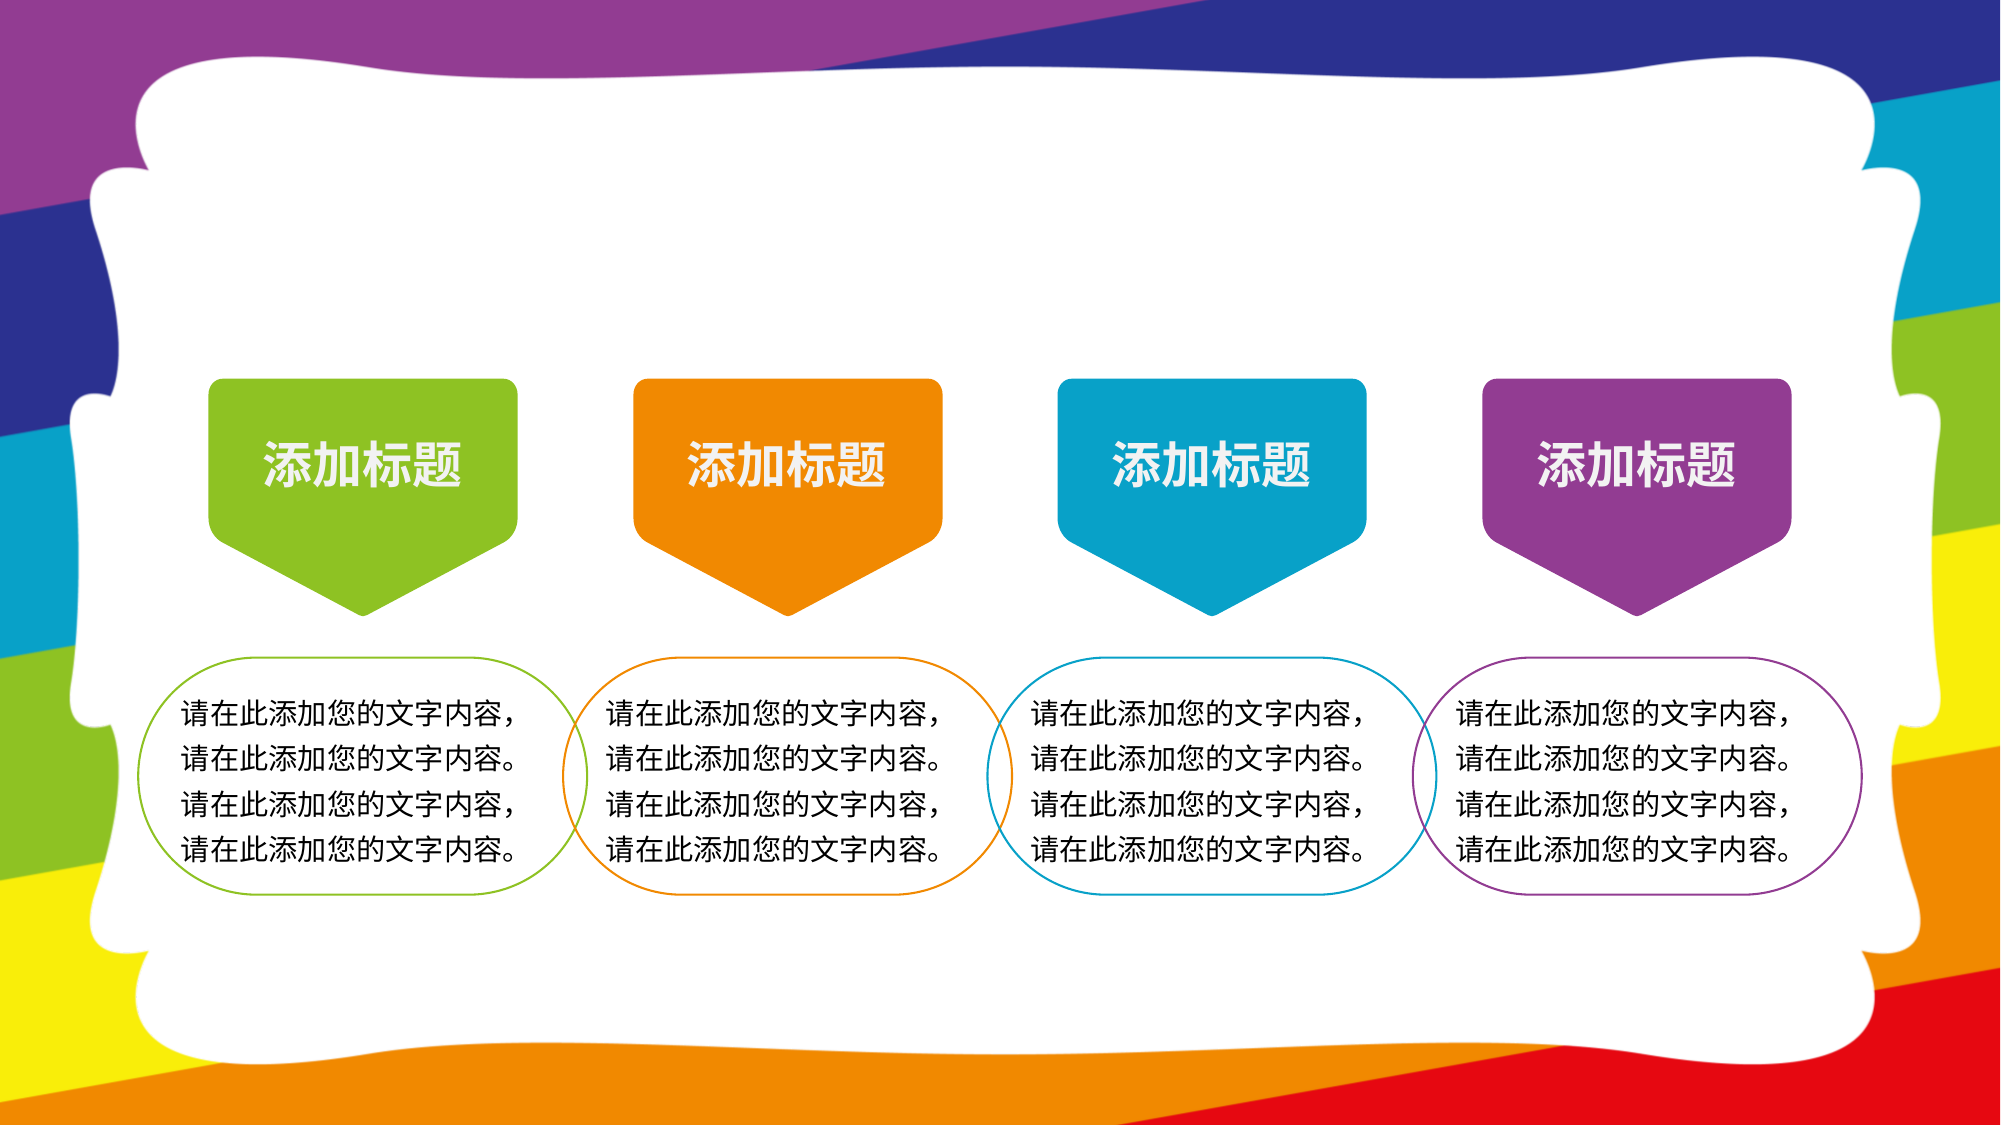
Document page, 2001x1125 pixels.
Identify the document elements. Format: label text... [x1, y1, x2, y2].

text_box [208, 378, 518, 617]
text_box 请在此添加您的文字内容， 请在此添加您的文字内容。请在此添加您的文字内容， 请在此添加您的文字内容。 [605, 684, 970, 867]
text_box 请在此添加您的文字内容， 请在此添加您的文字内容。请在此添加您的文字内容， 请在此添加您的文字内容。 [180, 684, 545, 867]
text_box [1411, 656, 1863, 896]
picture [0, 0, 2001, 1125]
text_box 添加标题 [1522, 426, 1752, 501]
text_box [633, 378, 943, 617]
text_box 请在此添加您的文字内容， 请在此添加您的文字内容。请在此添加您的文字内容， 请在此添加您的文字内容。 [1030, 684, 1394, 867]
text_box [986, 656, 1425, 896]
text_box 请在此添加您的文字内容， 请在此添加您的文字内容。请在此添加您的文字内容， 请在此添加您的文字内容。 [1455, 684, 1820, 867]
text_box 添加标题 [1097, 426, 1327, 501]
text_box [1482, 378, 1792, 617]
text_box [1057, 378, 1367, 617]
text_box [137, 656, 575, 896]
text_box 汇报：张三 [973, 833, 1027, 867]
text_box [562, 656, 1000, 896]
text_box 添加标题 [671, 426, 902, 501]
text_box 添加标题 [248, 426, 478, 501]
